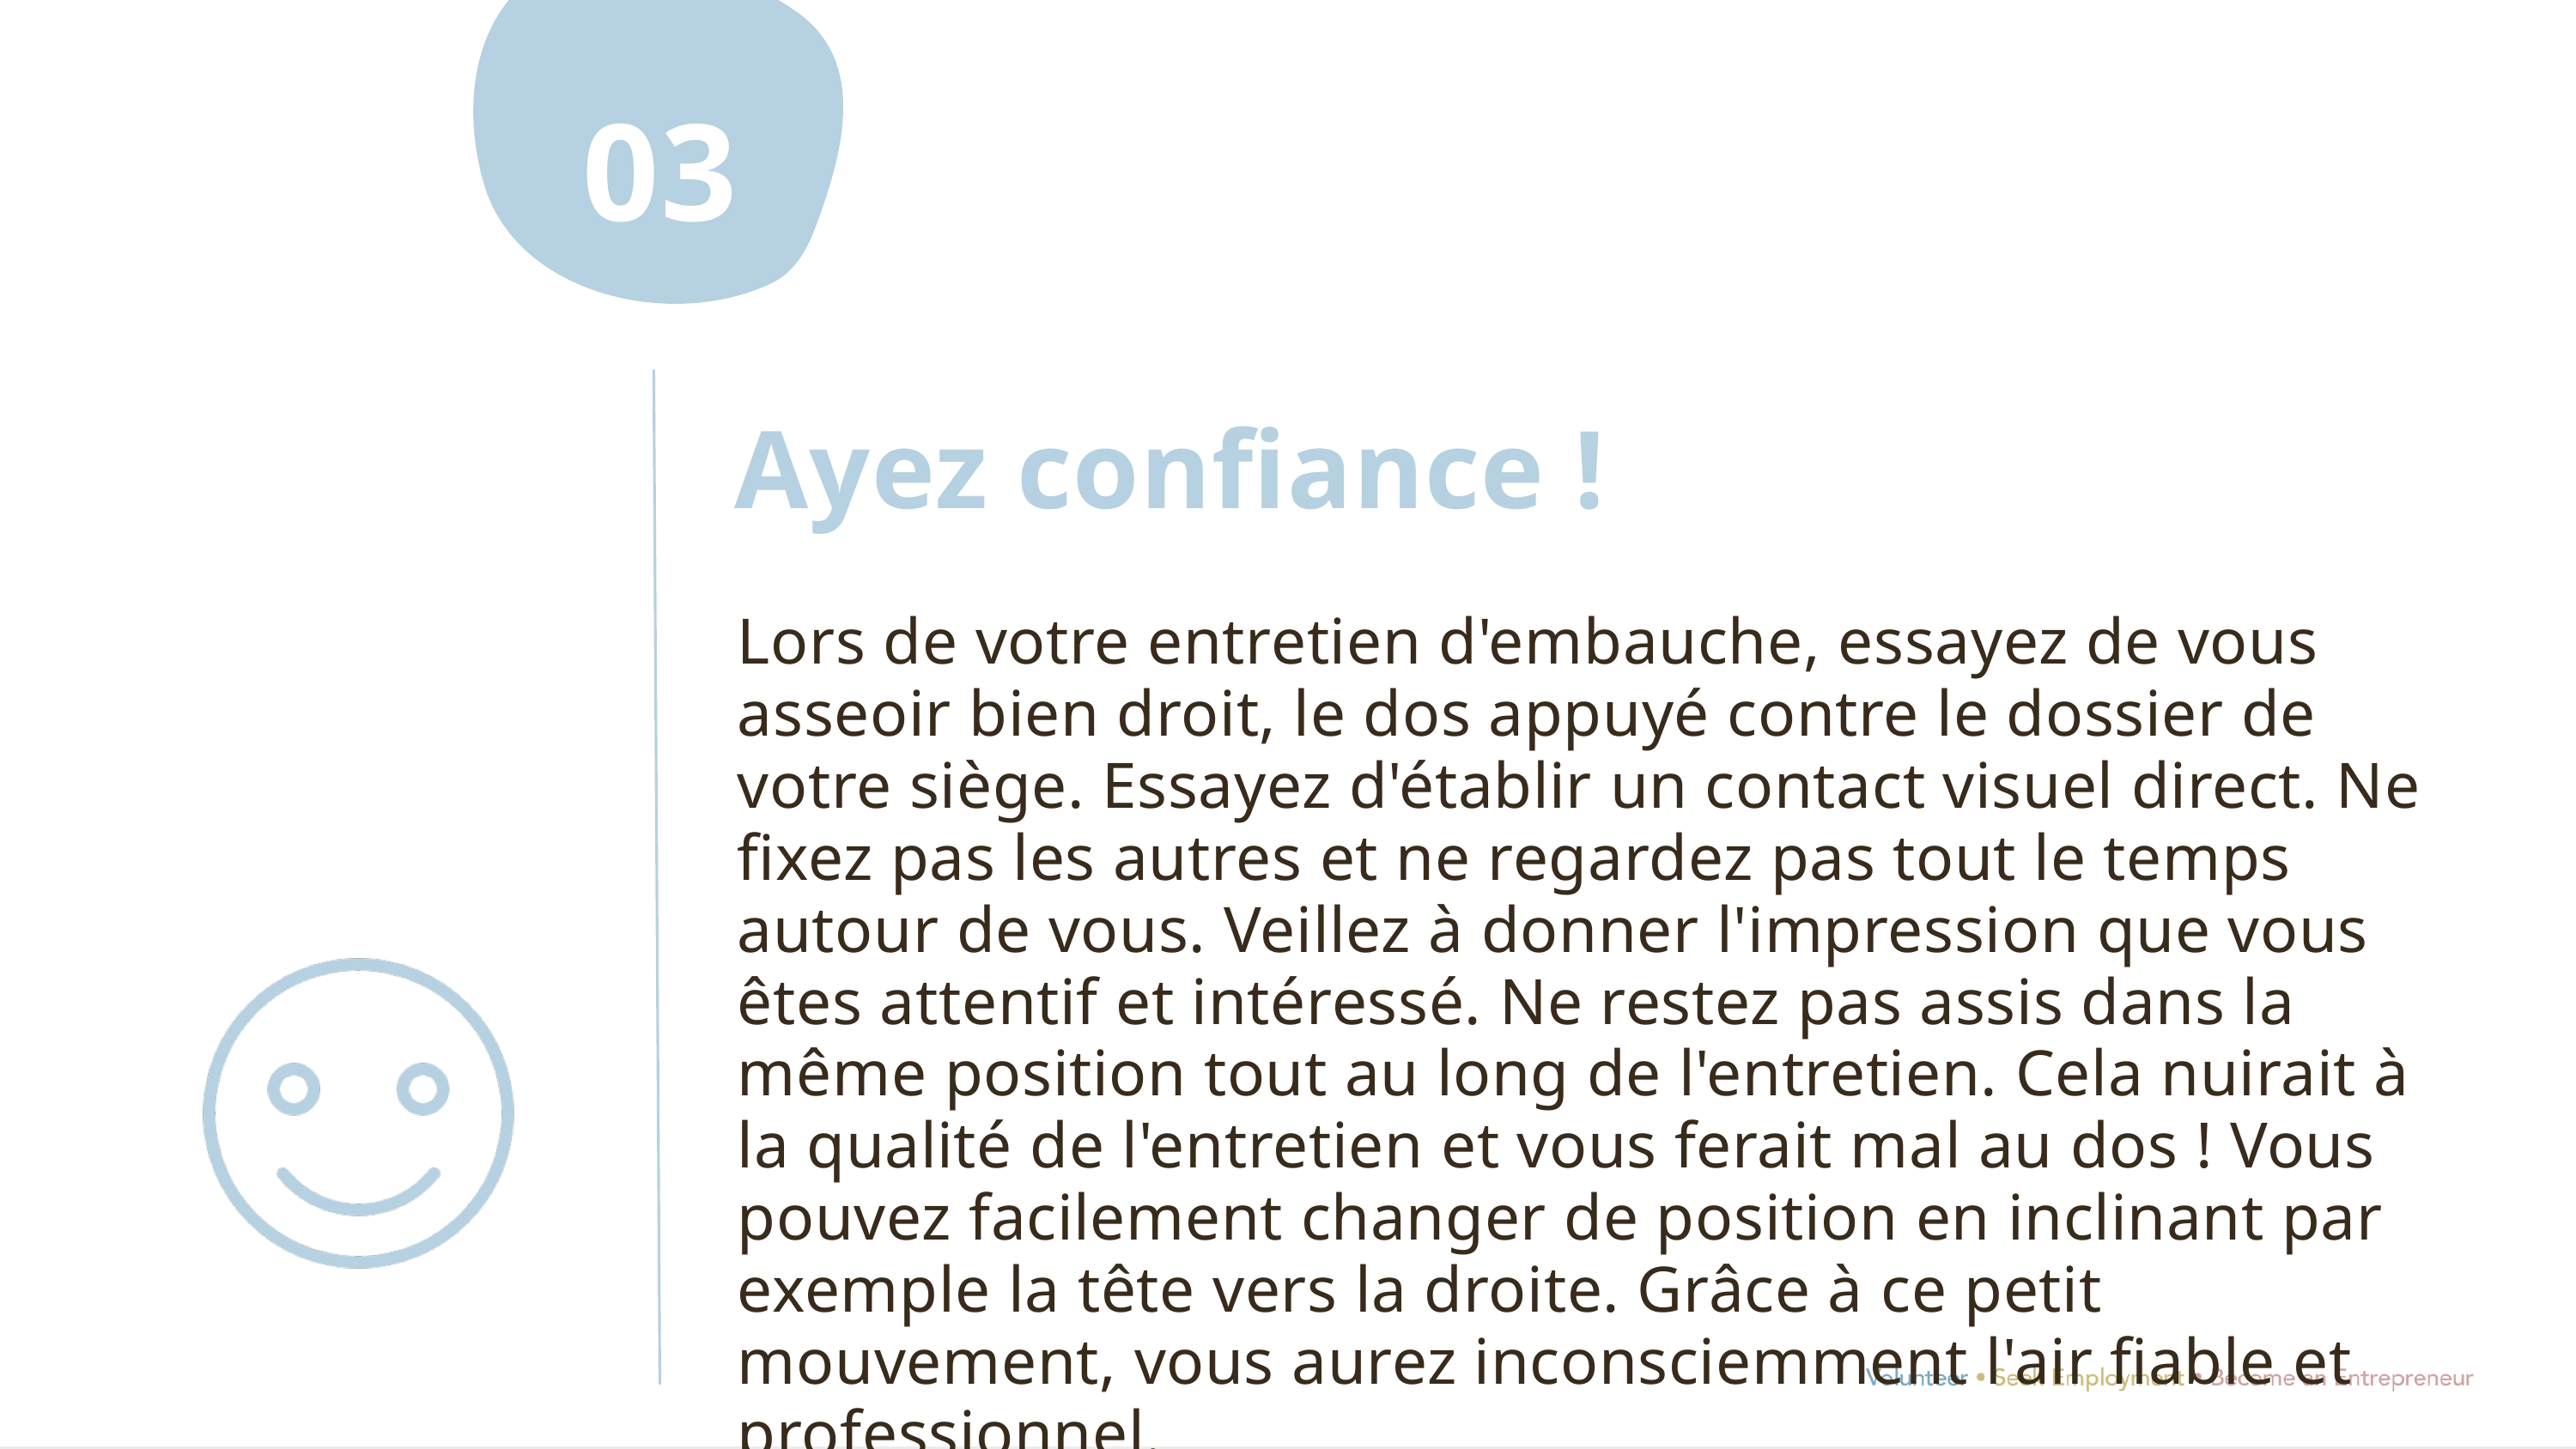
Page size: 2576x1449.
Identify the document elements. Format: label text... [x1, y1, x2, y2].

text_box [480, 0, 841, 312]
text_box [0, 1446, 2570, 1449]
text_box Lors de votre entretien d'embauche, essayez de vous asseoir bien droit, le dos appuyé contre le dossier de votre siège. Essayez d'établir un contact visuel direct. Ne fixez pas les autres et ne regardez pas tout le temps autour de vous. Veillez à donner l'impression que vous êtes attentif et intéressé. Ne restez pas assis dans la même position tout au long de l'entretien. Cela nuirait à la qualité de l'entretien et vous ferait mal au dos ! Vous pouvez facilement changer de position en inclinant par exemple la tête vers la droite. Grâce à ce petit mouvement, vous aurez inconsciemment l'air fiable et professionnel. [738, 604, 2422, 1443]
text_box [2422, 1347, 2538, 1421]
text_box [165, 920, 552, 1307]
text_box Ayez confiance ! [734, 421, 2357, 638]
